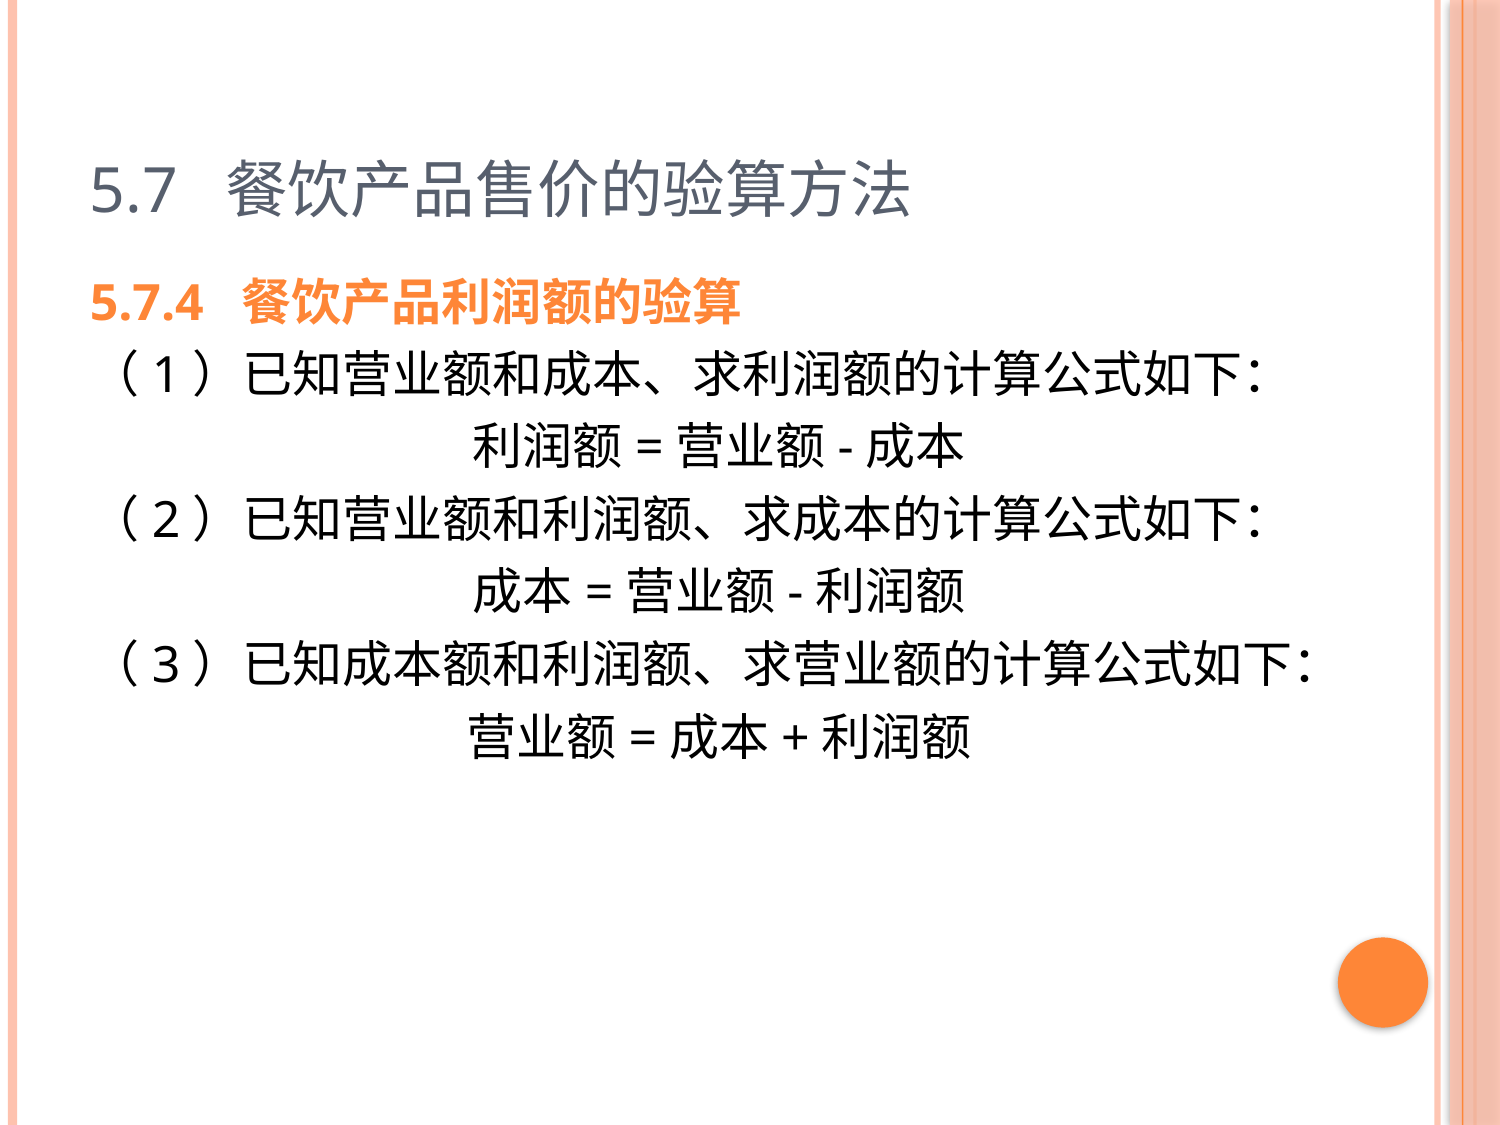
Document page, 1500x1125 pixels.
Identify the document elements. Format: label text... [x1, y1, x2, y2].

list 5.7.4 餐饮产品利润额的验算 （1）已知营业额和成本、求利润额的计算公式如下： 利润额=营业额-成本 （2）已知营业额和利润额、求成本的计算公式如下： 成本=营业额-利润额 （3）已知成本额和利润额、求营业额的计算公式如下： 营业额=成本+利润额 [74, 262, 1364, 1063]
title 5.7 餐饮产品售价的验算方法 [75, 45, 1300, 233]
